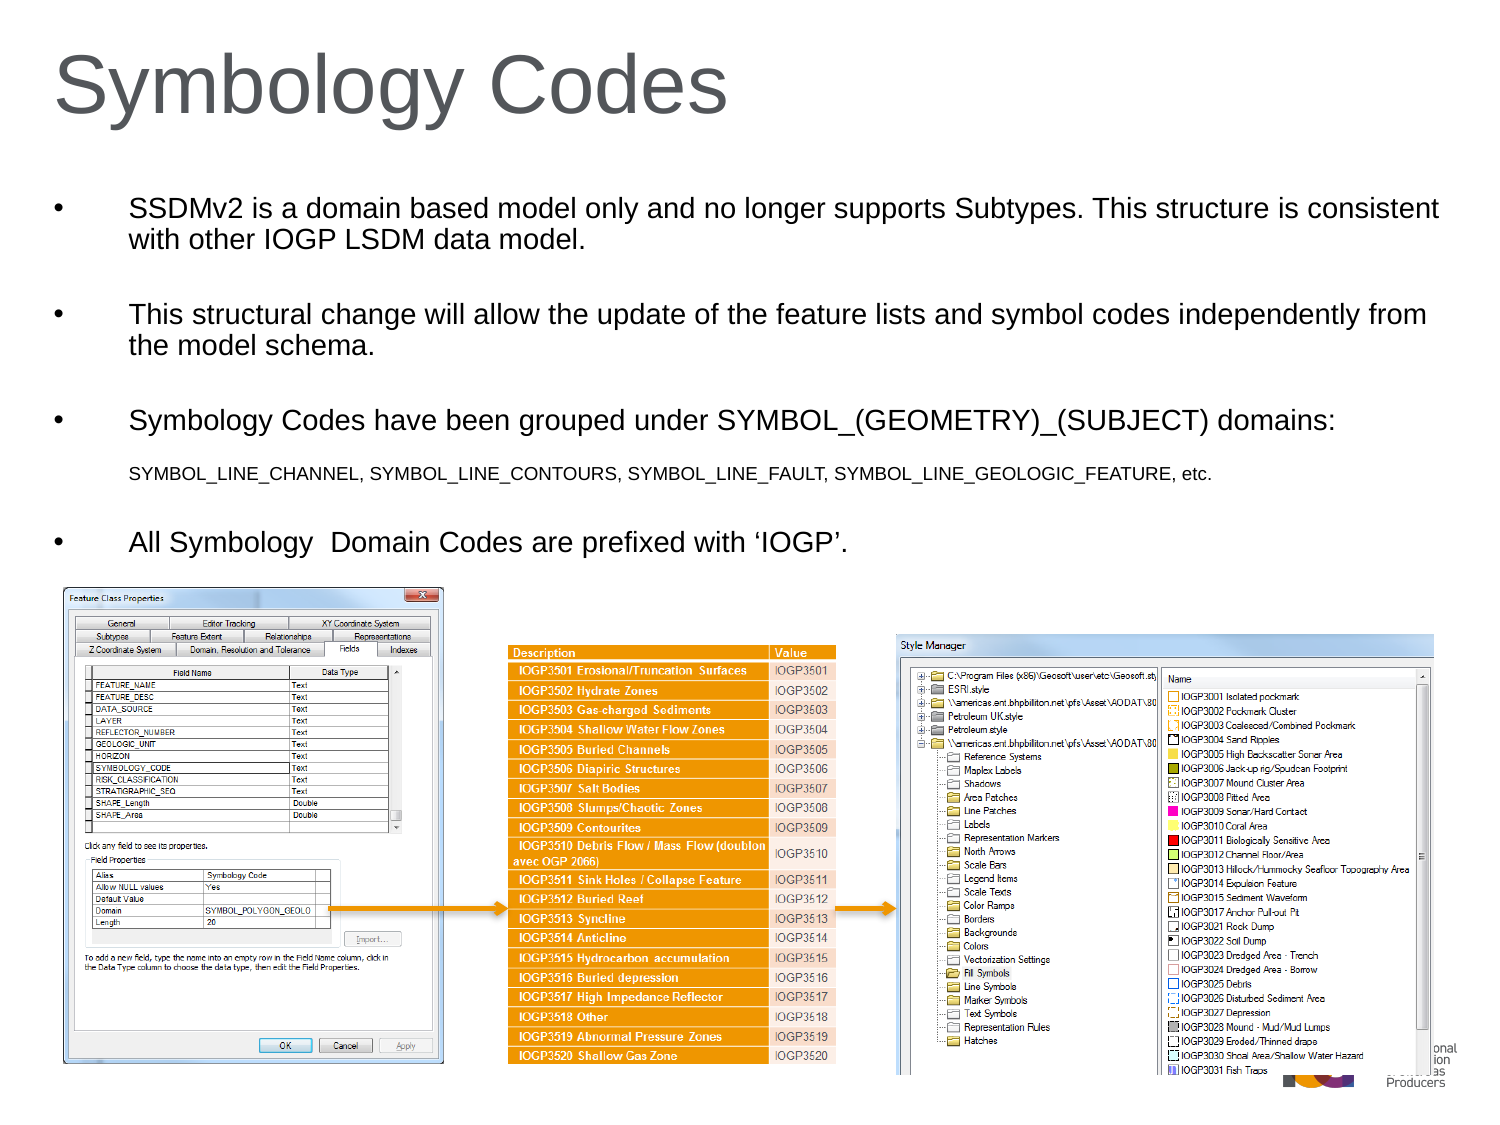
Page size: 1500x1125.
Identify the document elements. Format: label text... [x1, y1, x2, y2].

picture [896, 633, 1469, 1099]
title Symbology Codes [38, 34, 1460, 185]
picture [508, 644, 836, 1064]
picture [63, 586, 444, 1064]
list SSDMv2 is a domain based model only and no longer supports Subtypes. This structure is consistent with other IOGP LSDM data model. This structural change will allow the update of the feature lists and symbol codes independently from the model schema. Symbology Codes have been grouped under SYMBOL_(GEOMETRY)_(SUBJECT) domains: SYMBOL_LINE_CHANNEL, SYMBOL_LINE_CONTOURS, SYMBOL_LINE_FAULT, SYMBOL_LINE_GEOLOGIC_FEATURE, etc. All Symbology Domain Codes are prefixed with ‘IOGP’. [38, 185, 1460, 1047]
